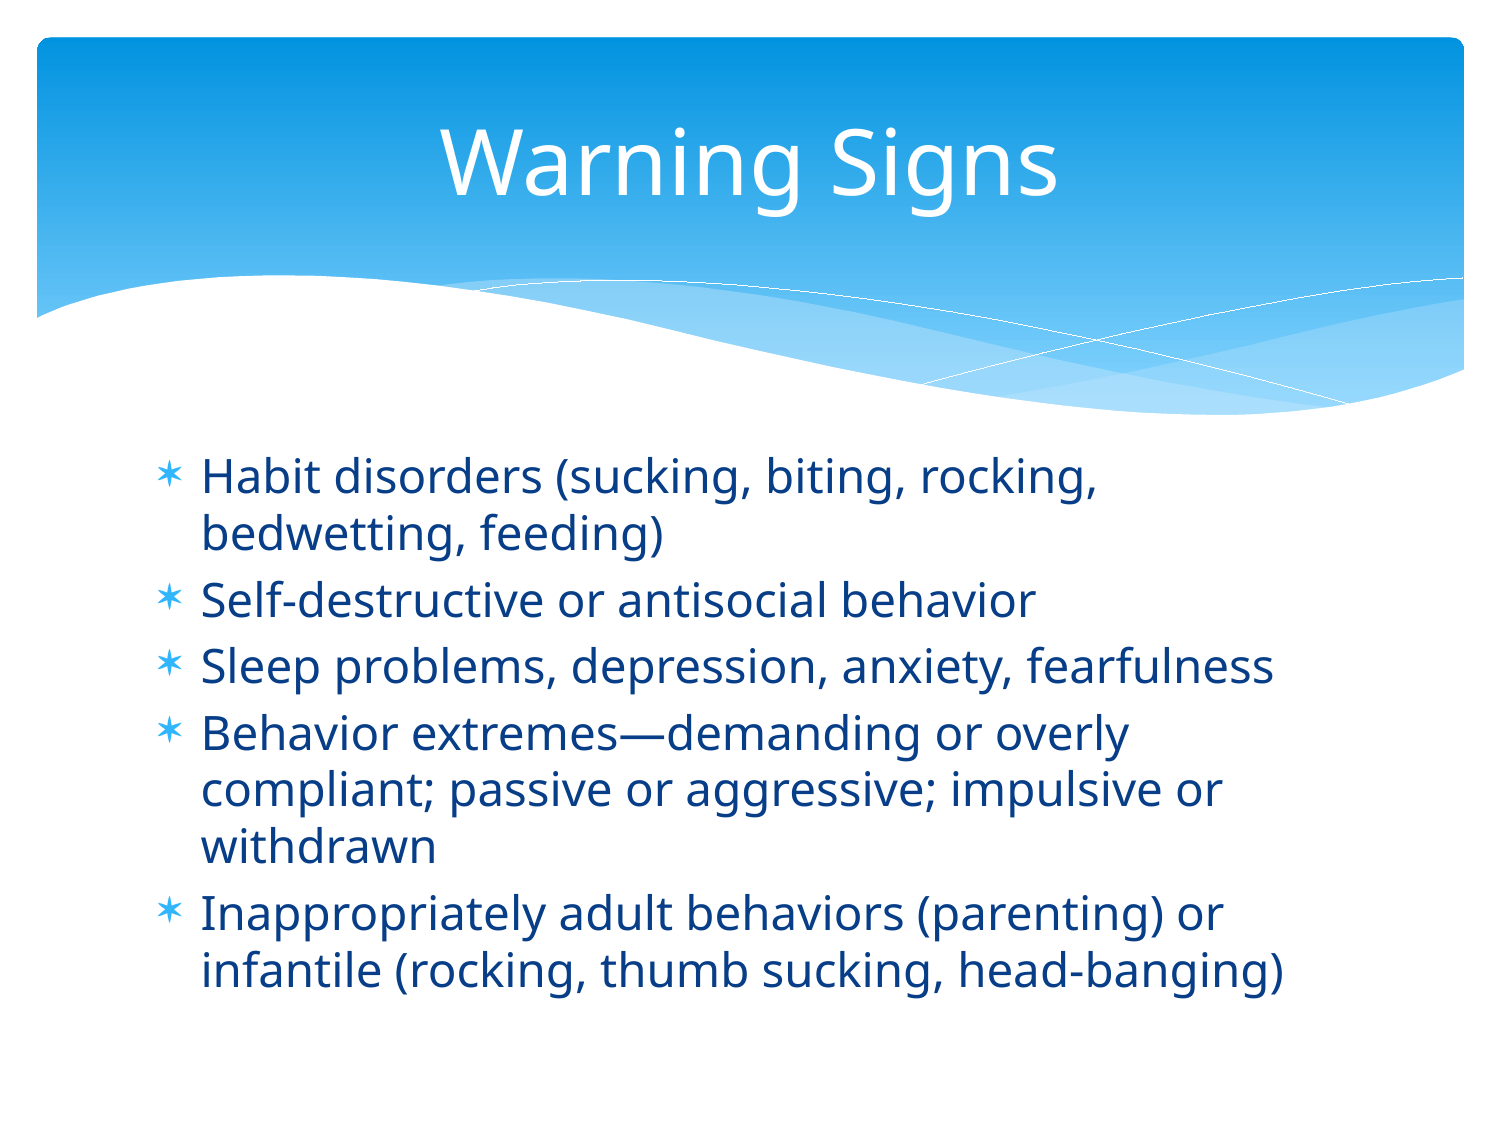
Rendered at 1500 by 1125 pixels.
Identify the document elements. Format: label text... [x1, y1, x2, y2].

title Warning Signs [75, 55, 1425, 261]
list Habit disorders (sucking, biting, rocking, bedwetting, feeding) Self-destructive or antisocial behavior Sleep problems, depression, anxiety, fearfulness Behavior extremes—demanding or overly compliant; passive or aggressive; impulsive or withdrawn Inappropriately adult behaviors (parenting) or infantile (rocking, thumb sucking, head-banging) [143, 438, 1359, 1005]
